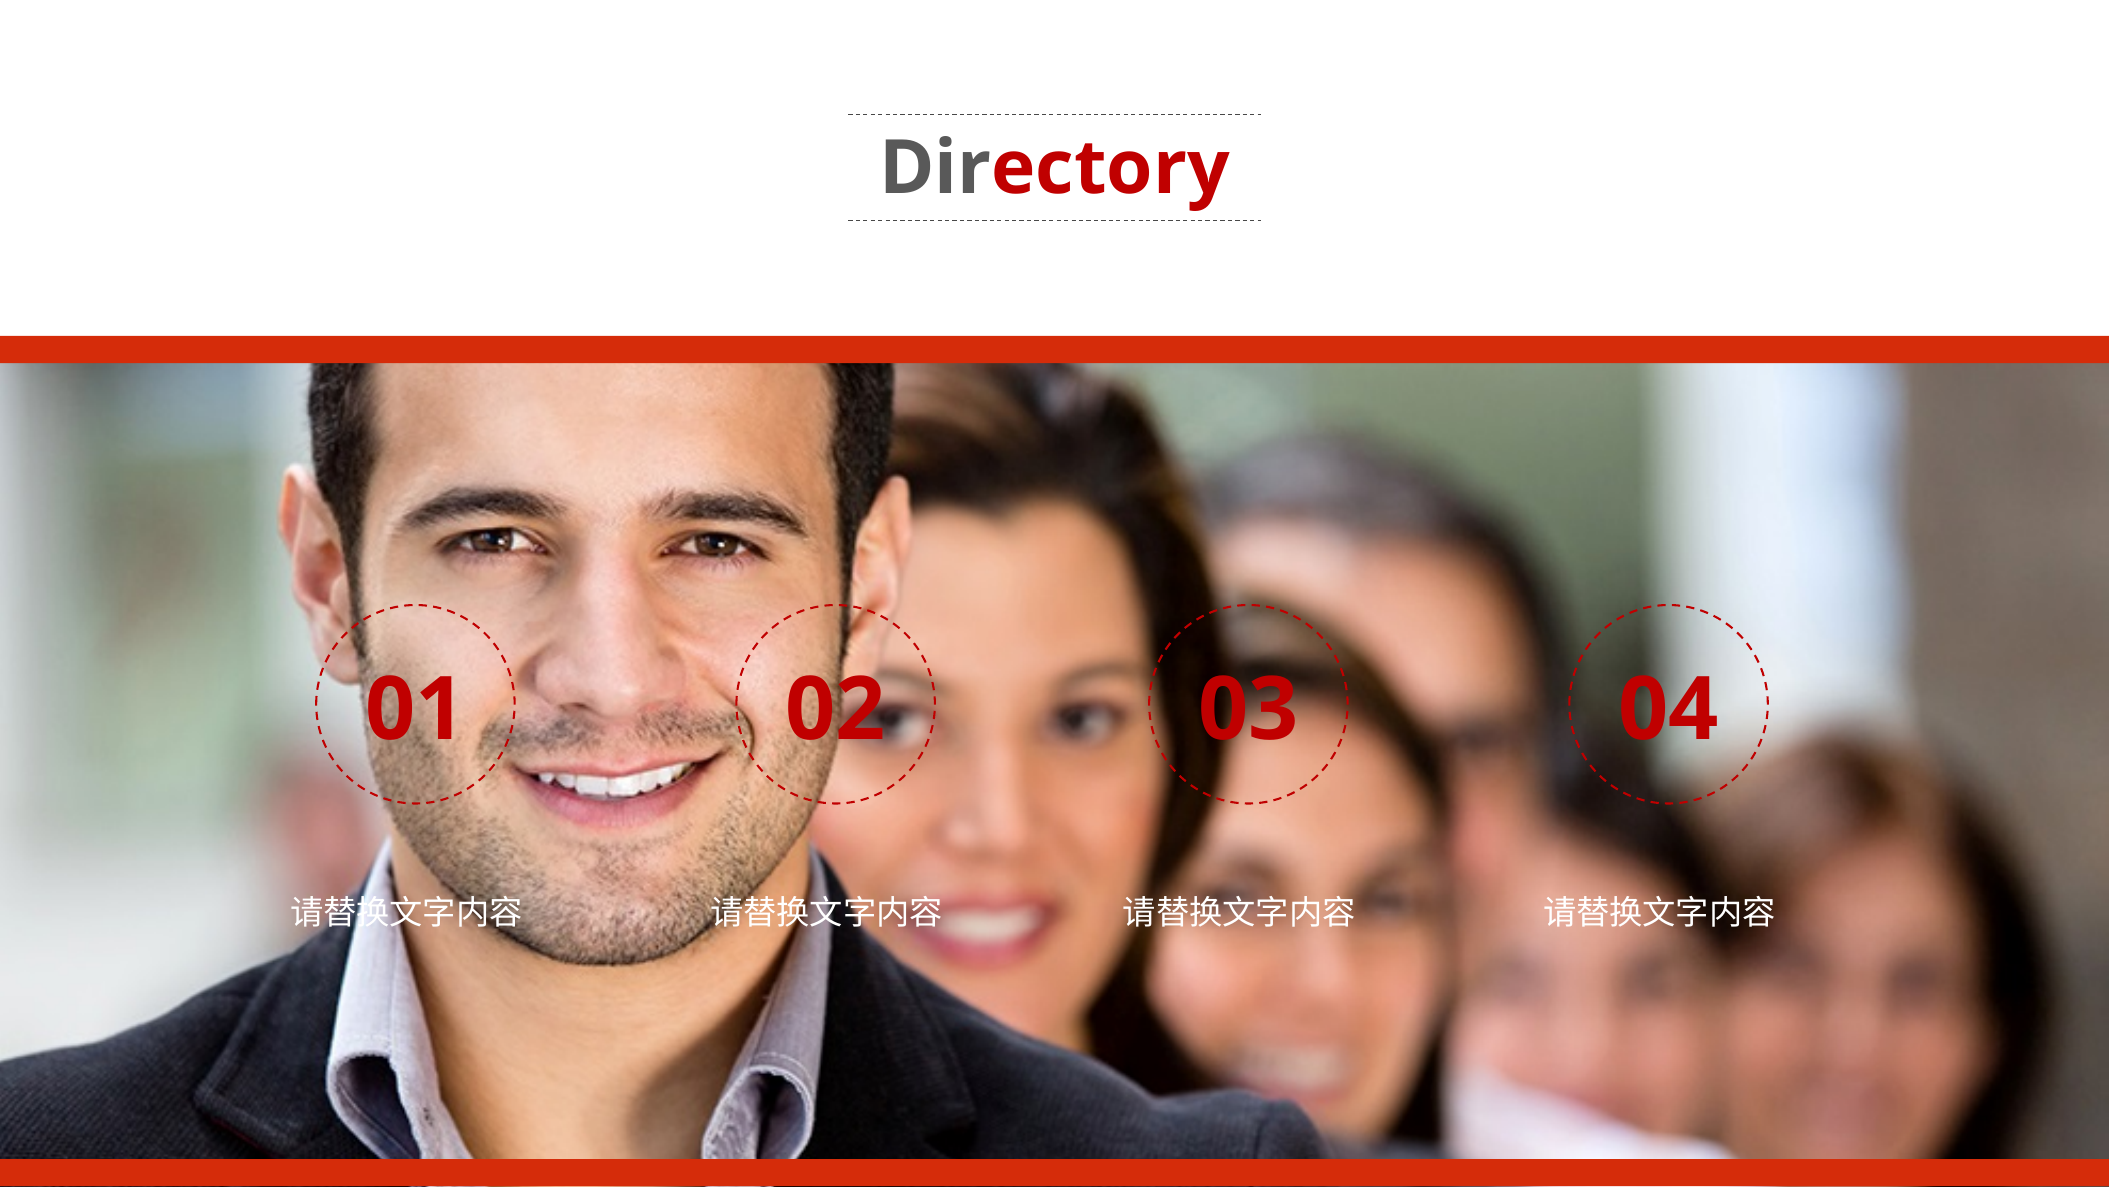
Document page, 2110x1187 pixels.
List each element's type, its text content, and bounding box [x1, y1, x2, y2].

text_box Directory [800, 111, 1309, 217]
text_box 04 [1568, 604, 1769, 805]
text_box 02 [735, 604, 936, 805]
text_box [0, 364, 2110, 1158]
text_box 请替换文字内容 [275, 883, 584, 939]
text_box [848, 114, 1261, 221]
text_box 03 [1148, 604, 1349, 805]
text_box 01 [315, 604, 516, 805]
text_box [0, 1158, 2110, 1187]
text_box 请替换文字内容 [1528, 883, 1837, 939]
text_box 请替换文字内容 [1108, 883, 1417, 939]
text_box [0, 335, 2110, 364]
text_box 请替换文字内容 [695, 883, 1004, 939]
